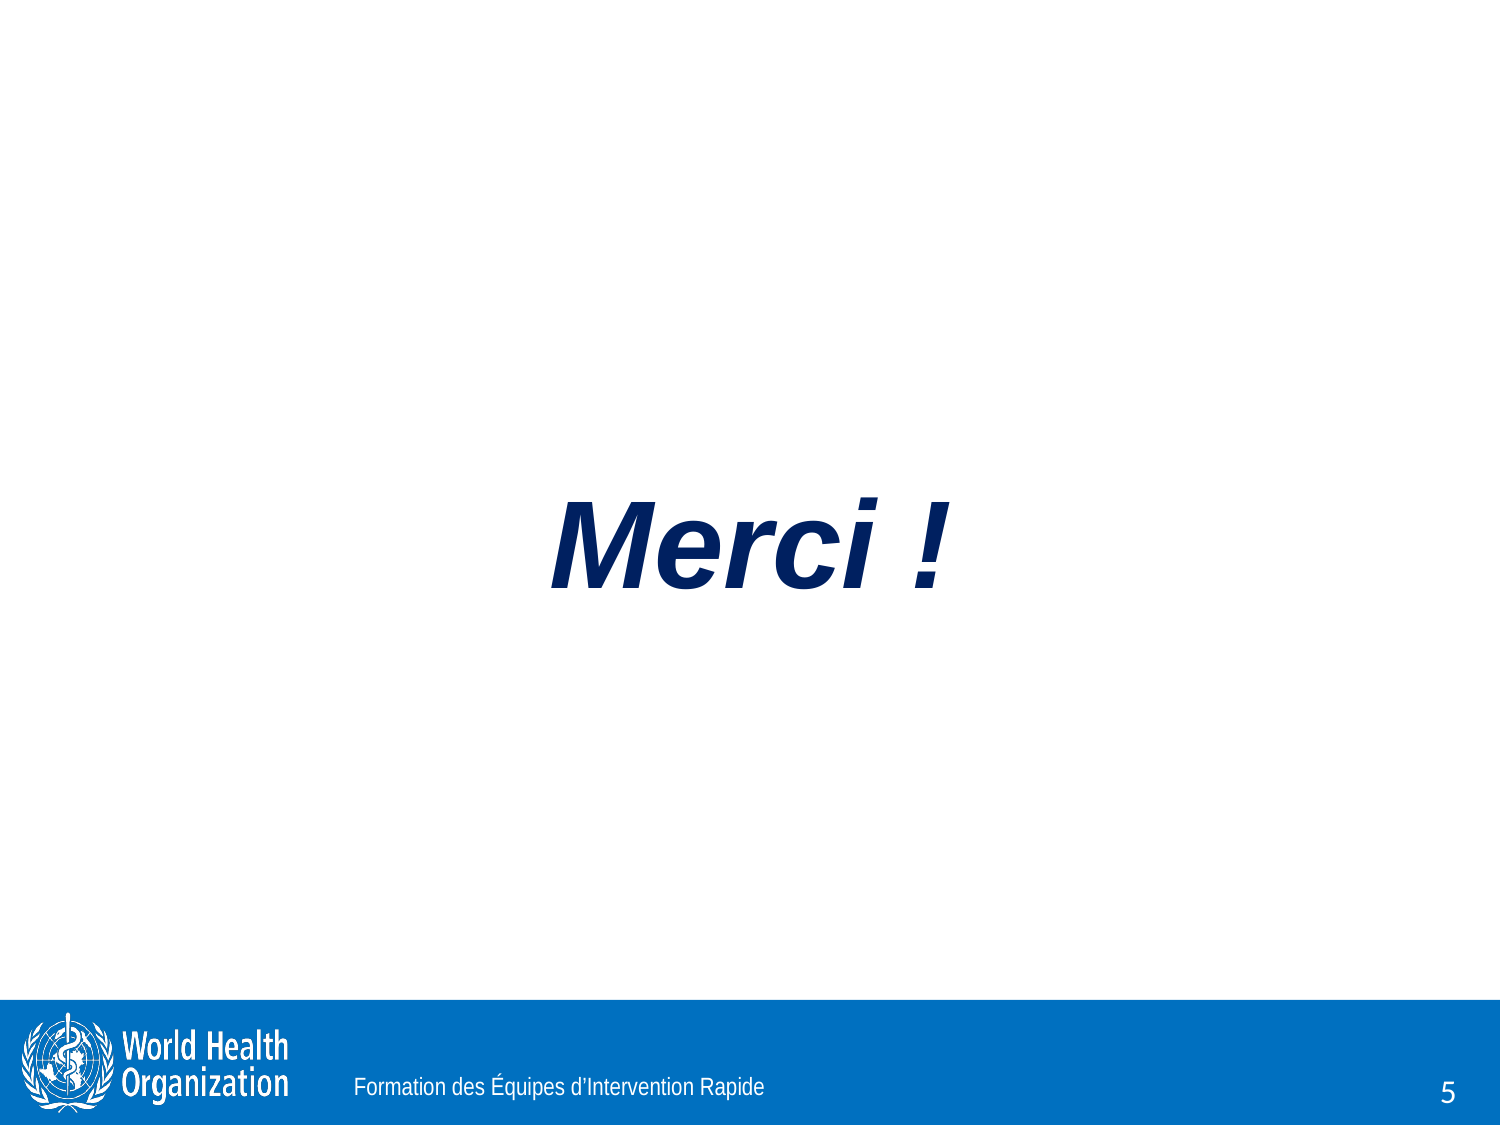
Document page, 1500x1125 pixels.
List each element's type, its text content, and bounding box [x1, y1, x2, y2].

picture [21, 1012, 288, 1113]
title Merci ! [76, 444, 1427, 632]
